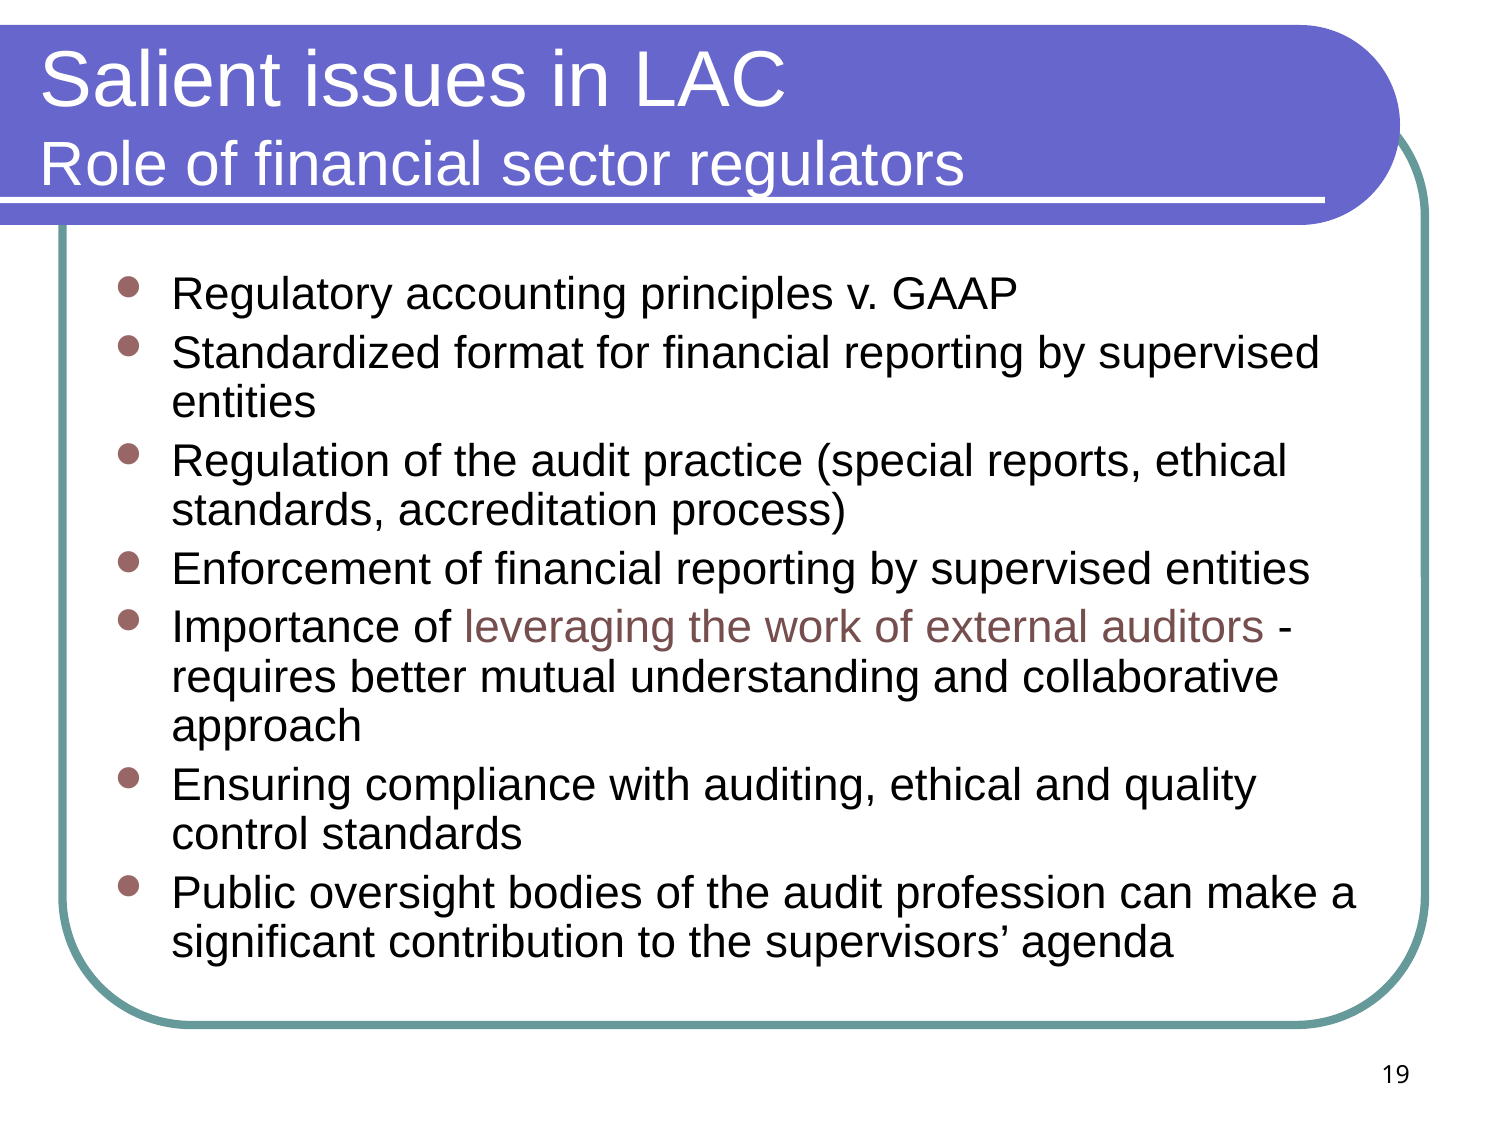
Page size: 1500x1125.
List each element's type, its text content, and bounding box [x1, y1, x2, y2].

title Salient issues in LAC Role of financial sector regulators [24, 37, 1341, 188]
slide_number 19 [1074, 1024, 1426, 1101]
list Regulatory accounting principles v. GAAP Standardized format for financial reporting by supervised entities Regulation of the audit practice (special reports, ethical standards, accreditation process) Enforcement of financial reporting by supervised entities Importance of leveraging the work of external auditors - requires better mutual understanding and collaborative approach Ensuring compliance with auditing, ethical and quality control standards Public oversight bodies of the audit profession can make a significant contribution to the supervisors’ agenda [99, 262, 1401, 988]
